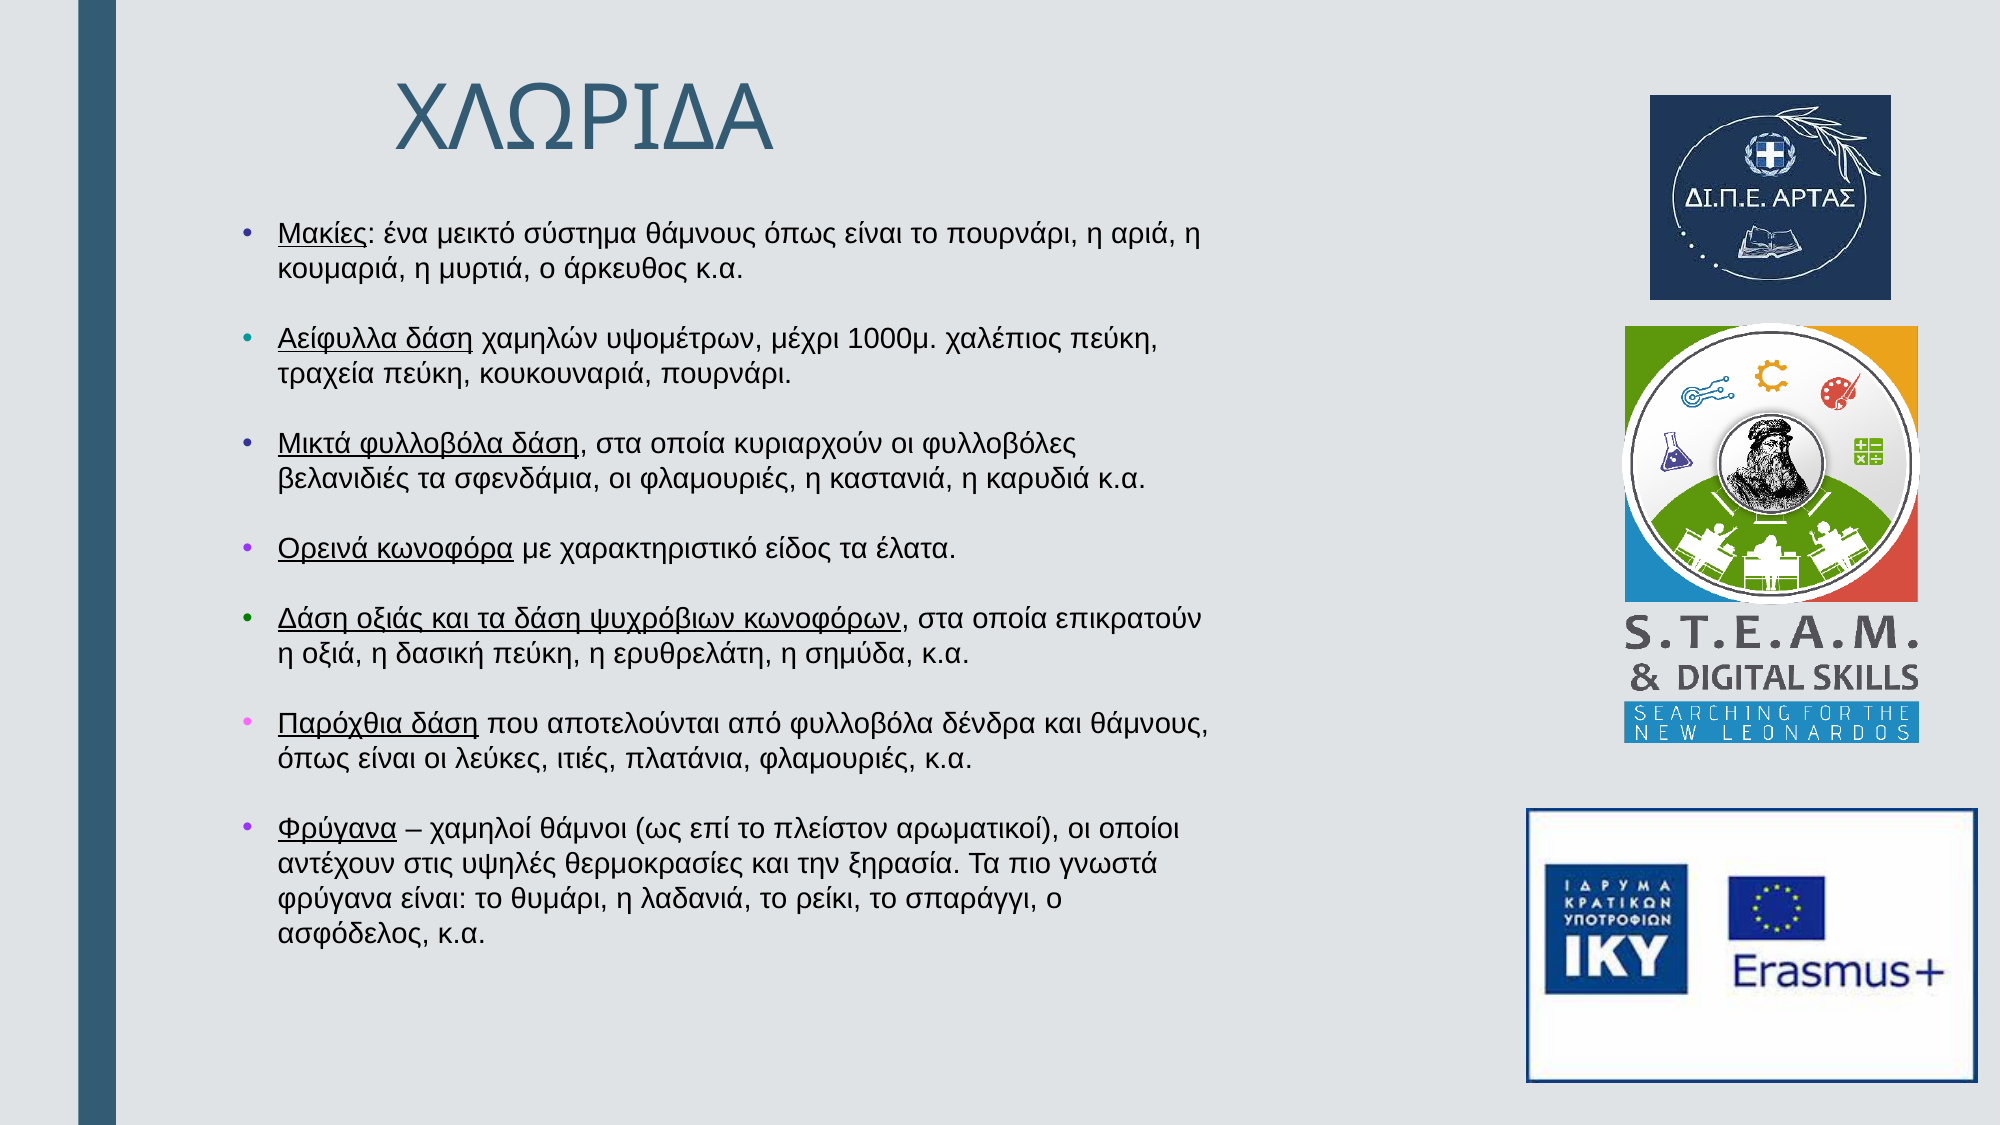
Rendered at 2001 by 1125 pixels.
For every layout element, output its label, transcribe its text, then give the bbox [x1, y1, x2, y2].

title ΧΛΩΡΙΔΑ [379, 64, 1346, 184]
text_box Μακίες: ένα μεικτό σύστημα θάμνους όπως είναι το πουρνάρι, η αριά, η κουμαριά, η μυρτιά, ο άρκευθος κ.α. Αείφυλλα δάση χαμηλών υψομέτρων, μέχρι 1000μ. χαλέπιος πεύκη, τραχεία πεύκη, κουκουναριά, πουρνάρι. Μικτά φυλλοβόλα δάση, στα οποία κυριαρχούν οι φυλλοβόλες βελανιδιές τα σφενδάμια, οι φλαμουριές, η καστανιά, η καρυδιά κ.α. Ορεινά κωνοφόρα με χαρακτηριστικό είδος τα έλατα. Δάση οξιάς και τα δάση ψυχρόβιων κωνοφόρων, στα οποία επικρατούν η οξιά, η δασική πεύκη, η ερυθρελάτη, η σημύδα, κ.α. Παρόχθια δάση που αποτελούνται από φυλλοβόλα δένδρα και θάμνους, όπως είναι οι λεύκες, ιτιές, πλατάνια, φλαμουριές, κ.α. Φρύγανα – χαμηλοί θάμνοι (ως επί το πλείστον αρωματικοί), οι οποίοι αντέχουν στις υψηλές θερμοκρασίες και την ξηρασία. Τα πιο γνωστά φρύγανα είναι: το θυμάρι, η λαδανιά, το ρείκι, το σπαράγγι, ο ασφόδελος, κ.α. [227, 207, 1228, 957]
picture [1622, 323, 1920, 743]
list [1525, 808, 1978, 1083]
picture [1650, 95, 1891, 300]
